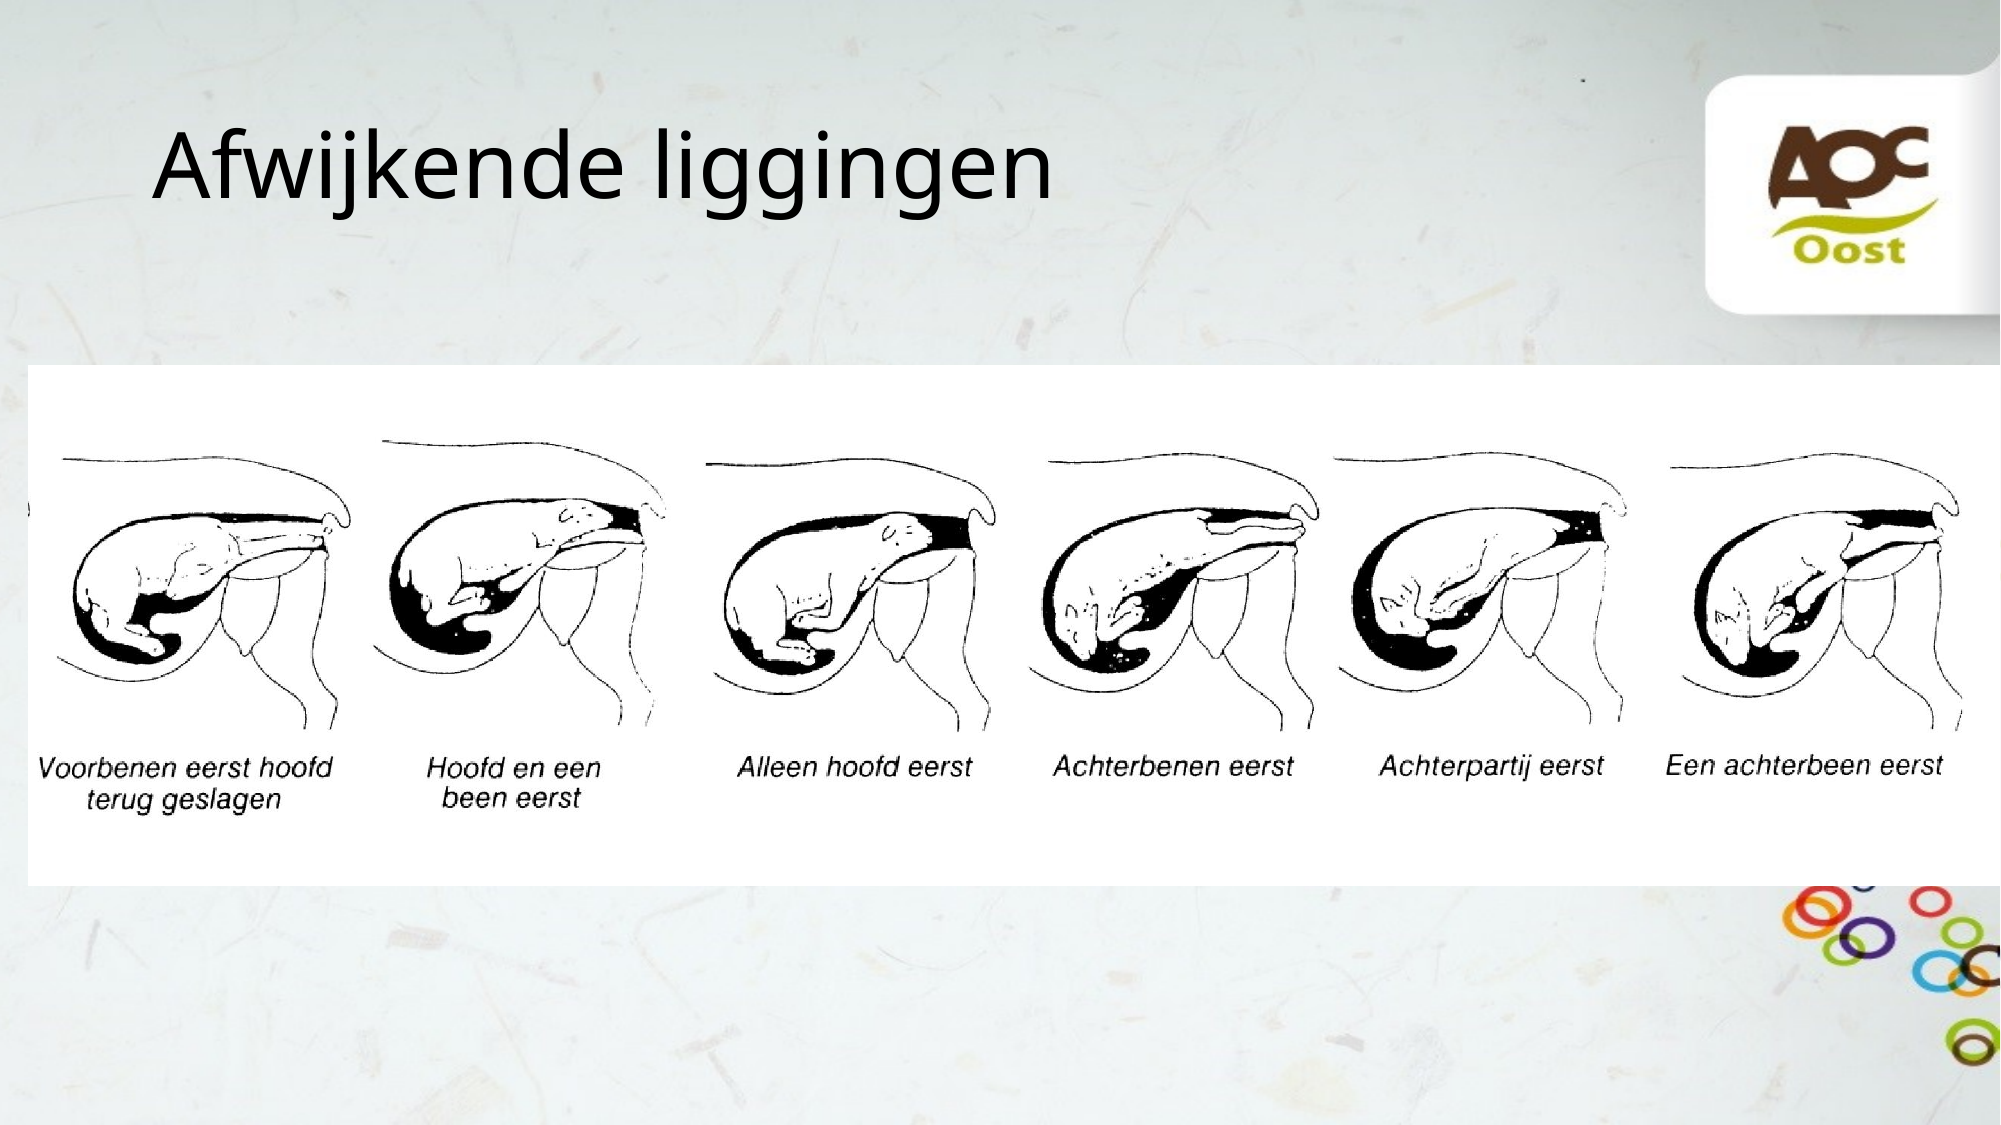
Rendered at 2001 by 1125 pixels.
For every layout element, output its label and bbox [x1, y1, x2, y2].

picture [0, 0, 2001, 1125]
list [28, 365, 2000, 886]
